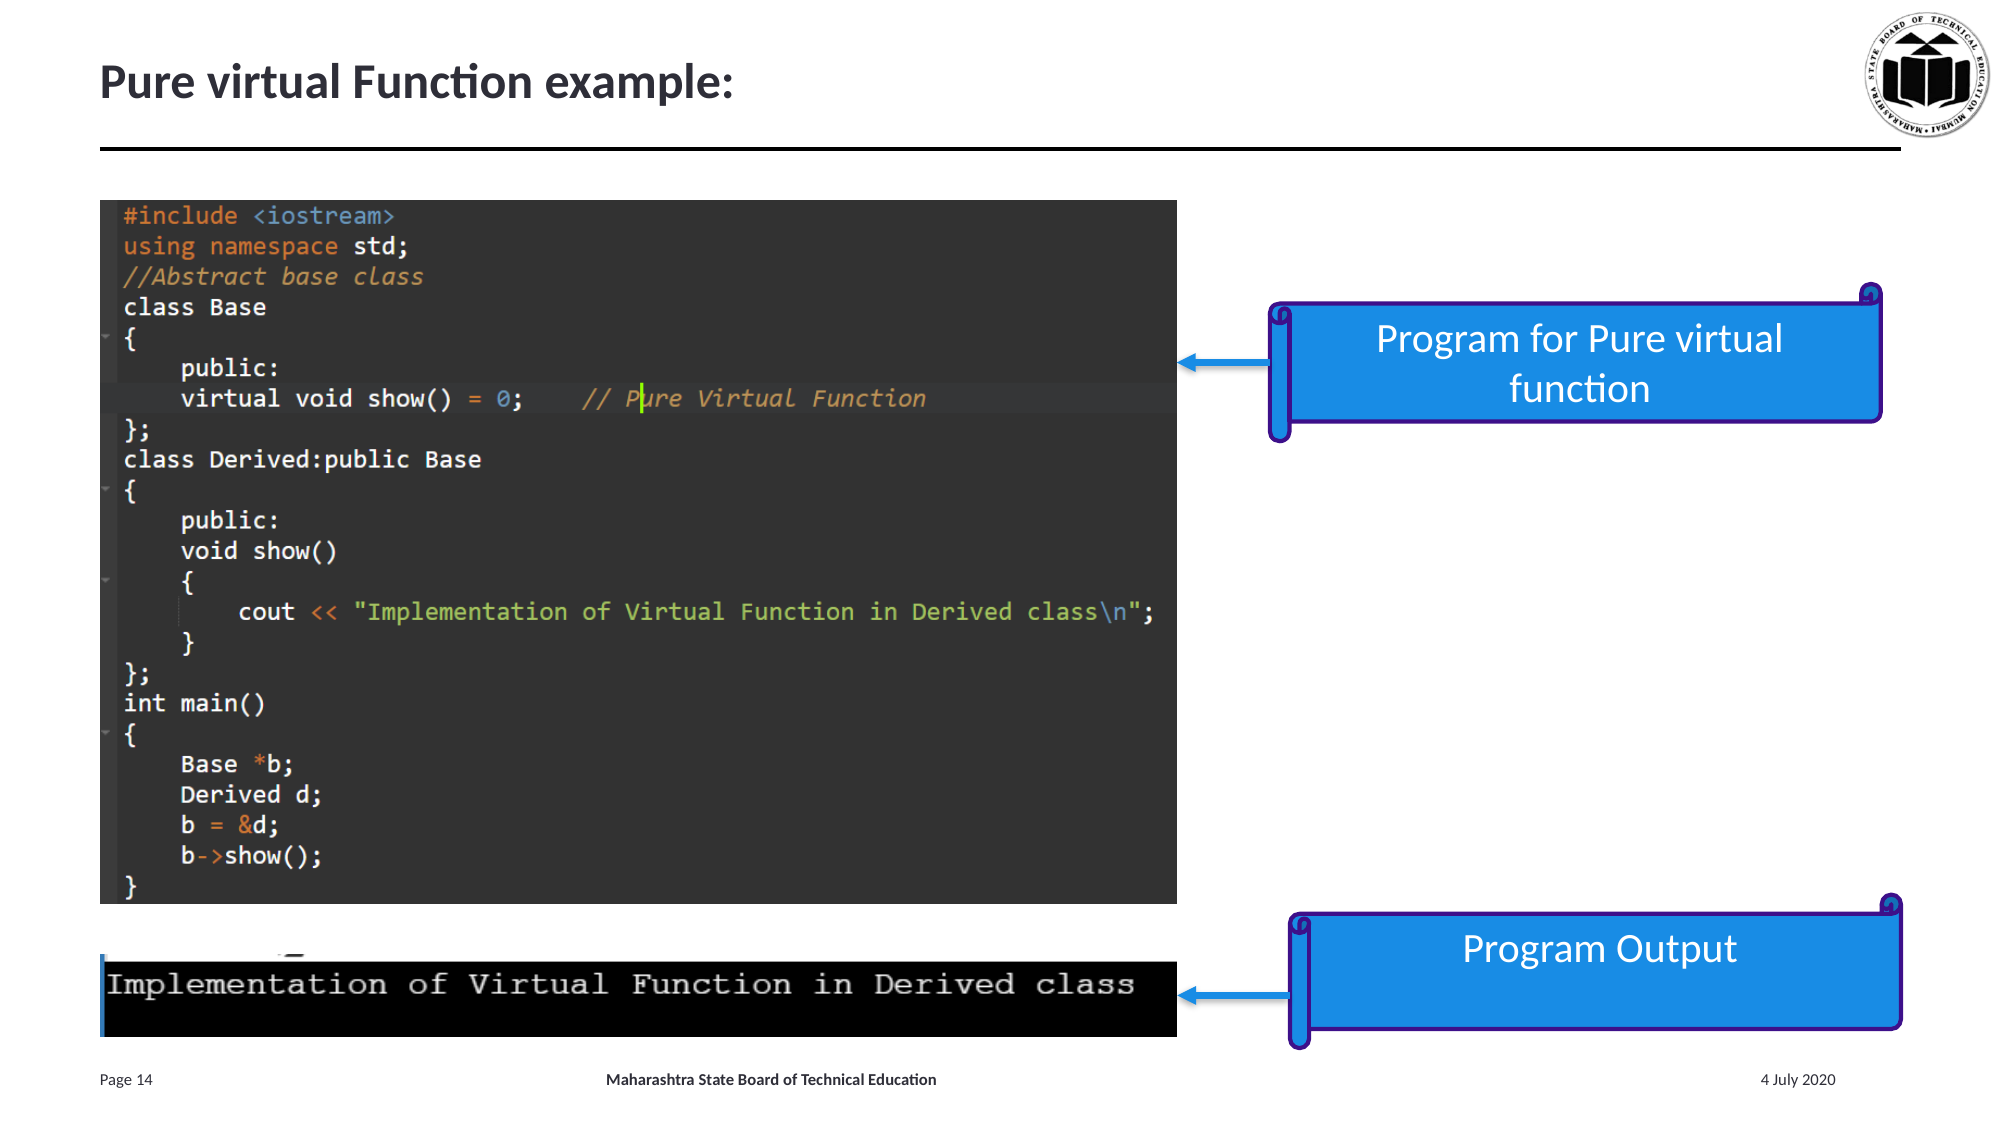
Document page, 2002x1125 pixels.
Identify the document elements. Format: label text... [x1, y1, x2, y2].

text_box Program Output [1289, 894, 1901, 1049]
title Pure virtual Function example: [100, 48, 1901, 146]
picture [99, 200, 1177, 904]
picture [99, 954, 1177, 1037]
picture [1852, 0, 2001, 149]
text_box Program for Pure virtual function [1269, 283, 1881, 442]
